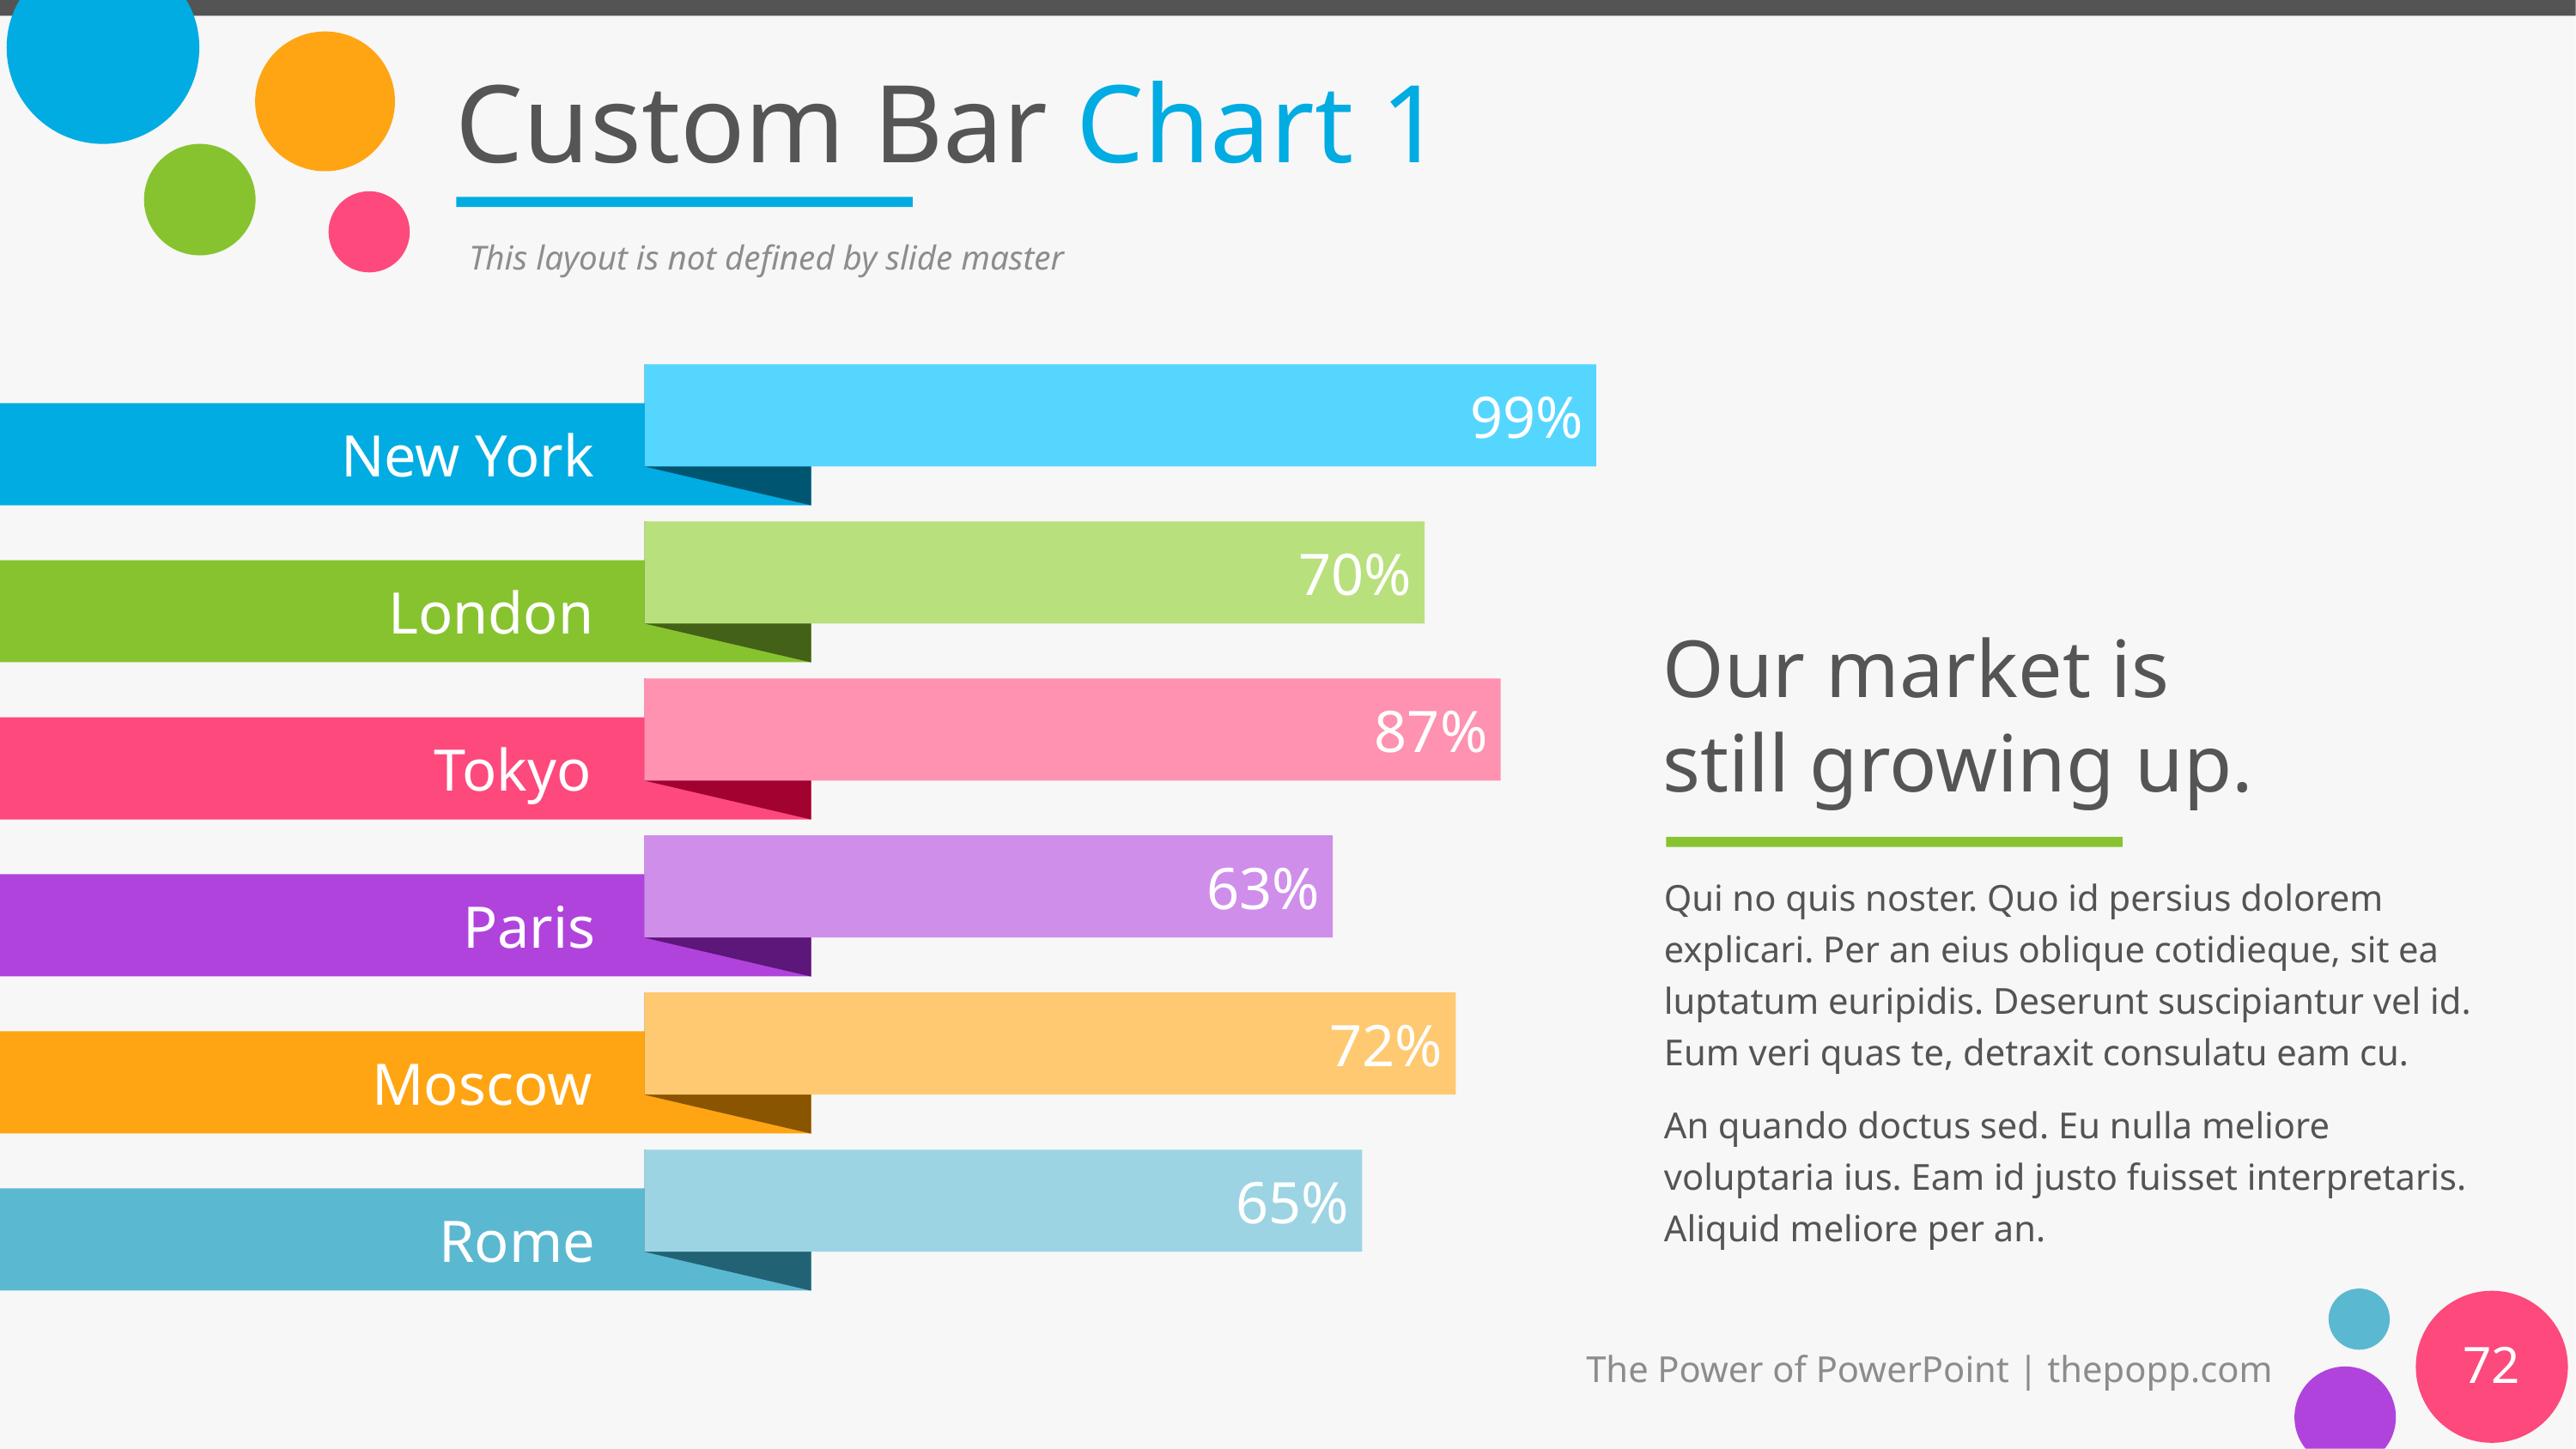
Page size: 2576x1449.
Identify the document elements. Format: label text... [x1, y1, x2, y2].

text_box Paris [450, 884, 609, 966]
text_box [1664, 835, 2124, 849]
text_box 70% [642, 519, 1426, 625]
text_box 87% [642, 676, 1503, 782]
text_box Rome [426, 1198, 609, 1280]
text_box Tokyo [421, 727, 605, 809]
text_box 65% [642, 1148, 1364, 1253]
text_box [645, 938, 813, 979]
text_box London [375, 570, 607, 652]
list This layout is not defined by slide master [446, 217, 2465, 288]
text_box Moscow [359, 1041, 605, 1123]
text_box [0, 1029, 800, 1136]
text_box New York [328, 413, 607, 494]
text_box [645, 624, 813, 664]
text_box Qui no quis noster. Quo id persius dolorem explicari. Per an eius oblique cotidieque, sit ea luptatum euripidis. Deserunt suscipiantur vel id. Eum veri quas te, detraxit consulatu eam cu. An quando doctus sed. Eu nulla meliore voluptaria ius. Eam id justo fuisset interpretaris. Aliquid meliore per an. [1651, 860, 2503, 1250]
text_box 72% [642, 991, 1458, 1096]
text_box 63% [642, 834, 1334, 939]
text_box [645, 1252, 813, 1293]
text_box [0, 401, 800, 507]
text_box 99% [642, 362, 1598, 468]
text_box [0, 1186, 801, 1293]
text_box [0, 715, 800, 822]
text_box [645, 467, 813, 507]
text_box [0, 872, 800, 979]
text_box [0, 558, 800, 664]
slide_number 72 [2415, 1328, 2568, 1406]
text_box [645, 1095, 813, 1136]
text_box [645, 781, 813, 822]
text_box Our market is still growing up. [1639, 441, 2475, 820]
footer The Power of PowerPoint | thepopp.com [1479, 1332, 2296, 1410]
title Custom Bar Chart 1 [433, 34, 2454, 204]
